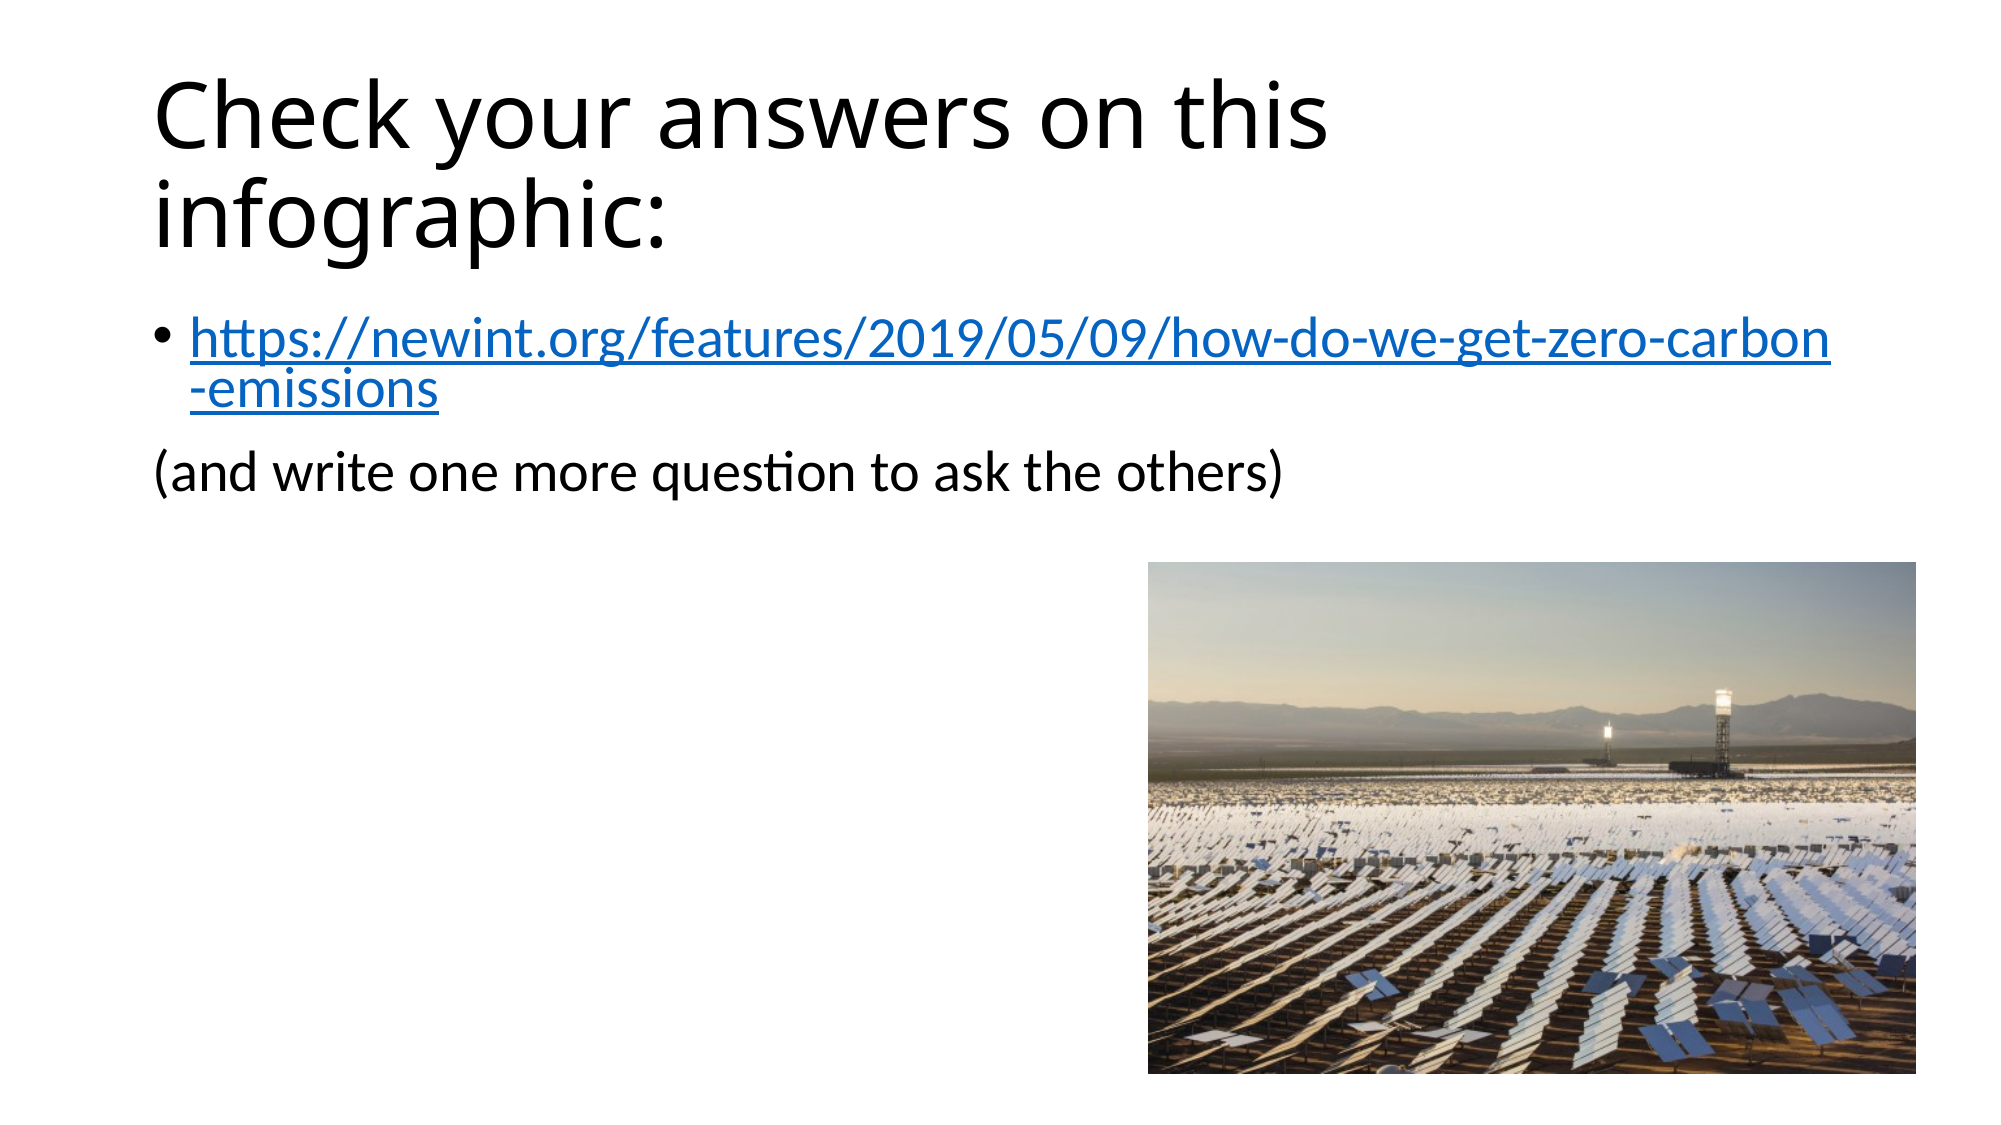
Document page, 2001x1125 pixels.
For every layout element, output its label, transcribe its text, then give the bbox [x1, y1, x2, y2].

picture [1148, 562, 1916, 1074]
title Check your answers on this infographic: [137, 59, 1863, 278]
list https://newint.org/features/2019/05/09/how-do-we-get-zero-carbon-emissions (and write one more question to ask the others) [137, 299, 1863, 1014]
